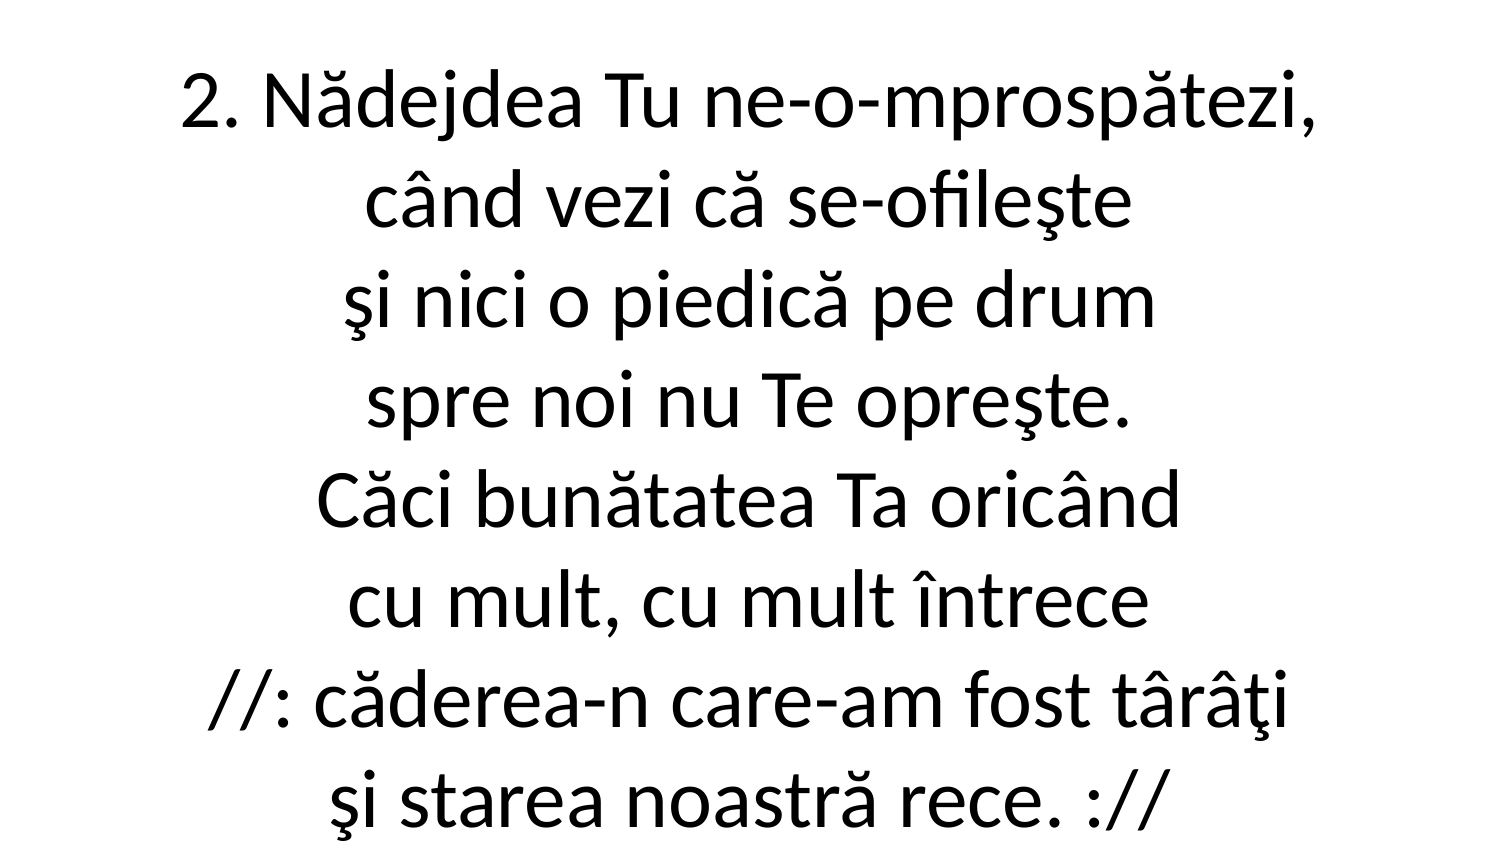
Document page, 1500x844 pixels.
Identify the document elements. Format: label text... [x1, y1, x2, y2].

text_box 2. Nădejdea Tu ne-o-mprospătezi, când vezi că se-ofileşte şi nici o piedică pe drum spre noi nu Te opreşte. Căci bunătatea Ta oricând cu mult, cu mult întrece //: căderea-n care-am fost târâţi şi starea noastră rece. :// [164, 0, 1336, 844]
